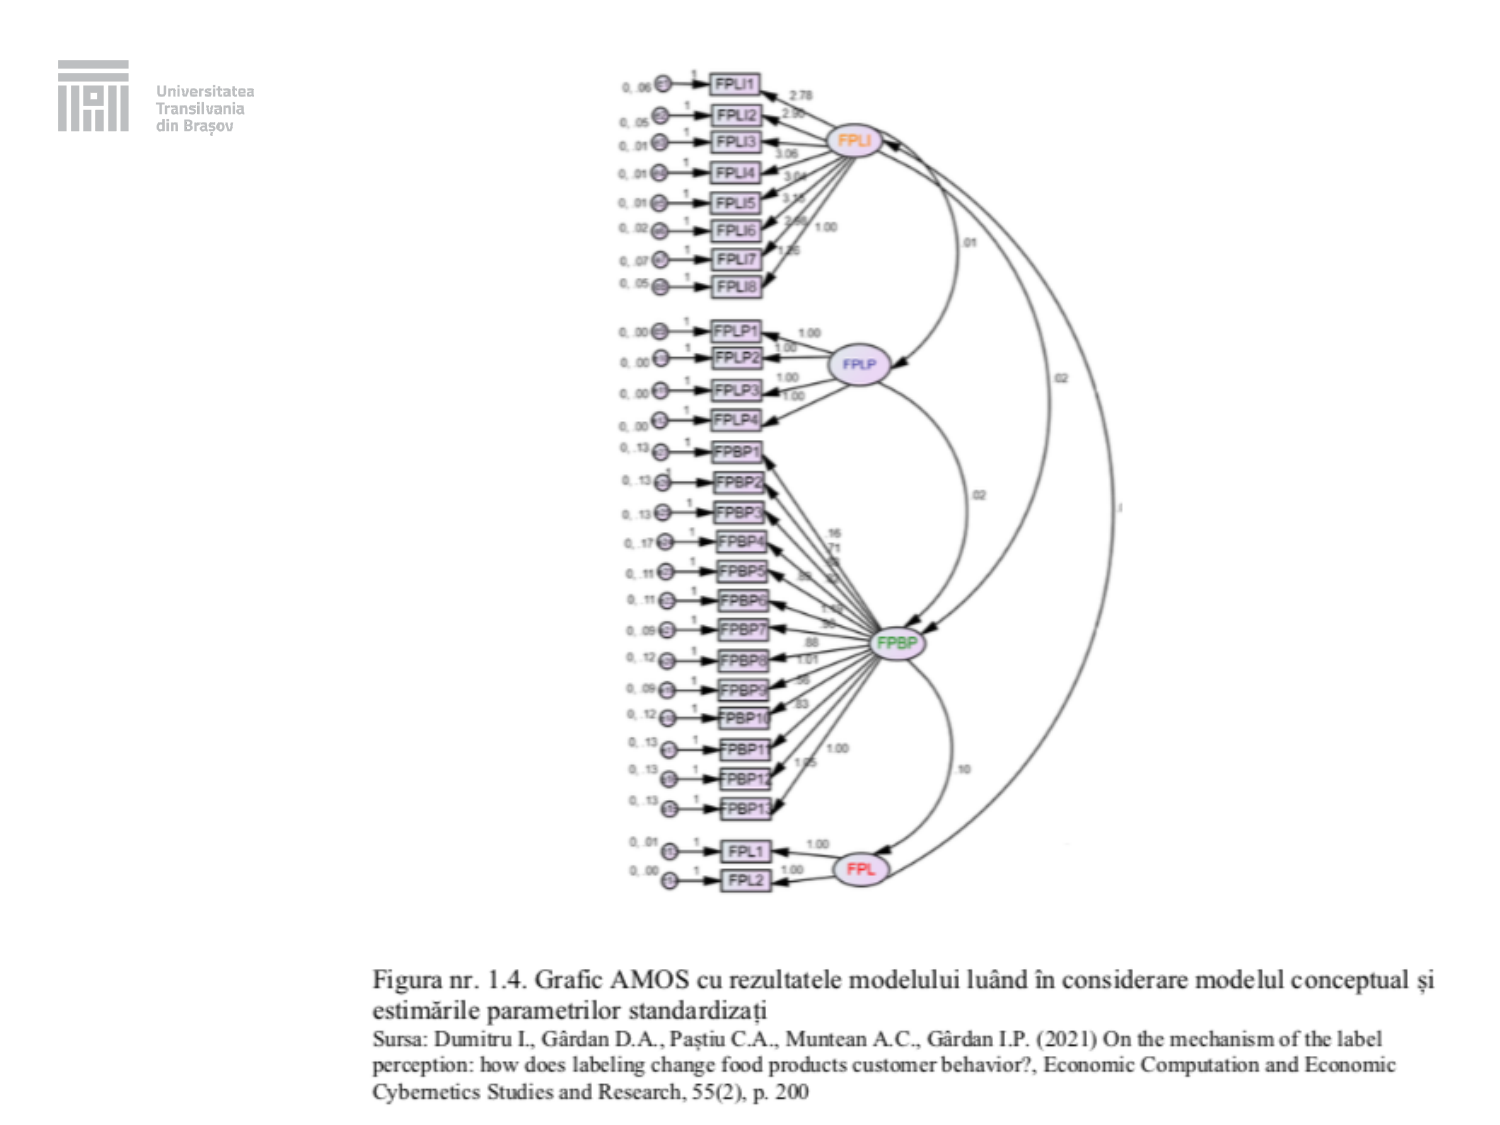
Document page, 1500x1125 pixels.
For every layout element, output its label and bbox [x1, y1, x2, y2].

picture [58, 60, 254, 136]
picture [283, 38, 1476, 1125]
